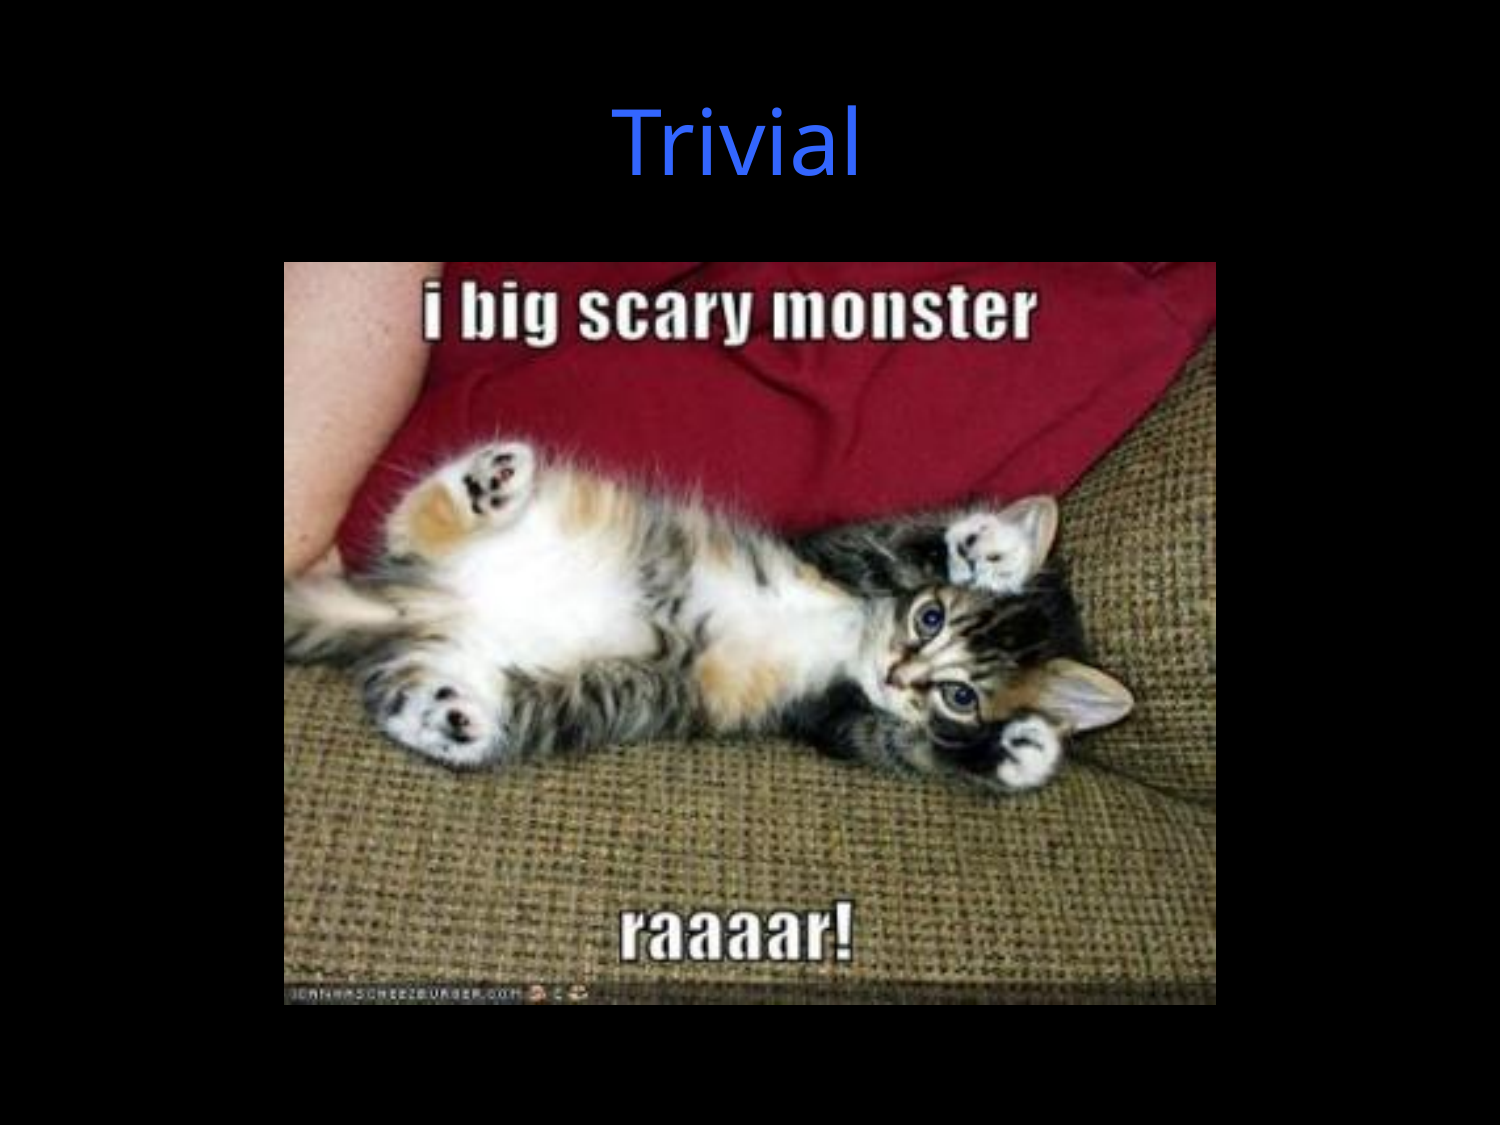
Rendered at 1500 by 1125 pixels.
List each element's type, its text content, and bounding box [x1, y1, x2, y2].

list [74, 262, 1426, 1006]
title Trivial [75, 45, 1425, 233]
